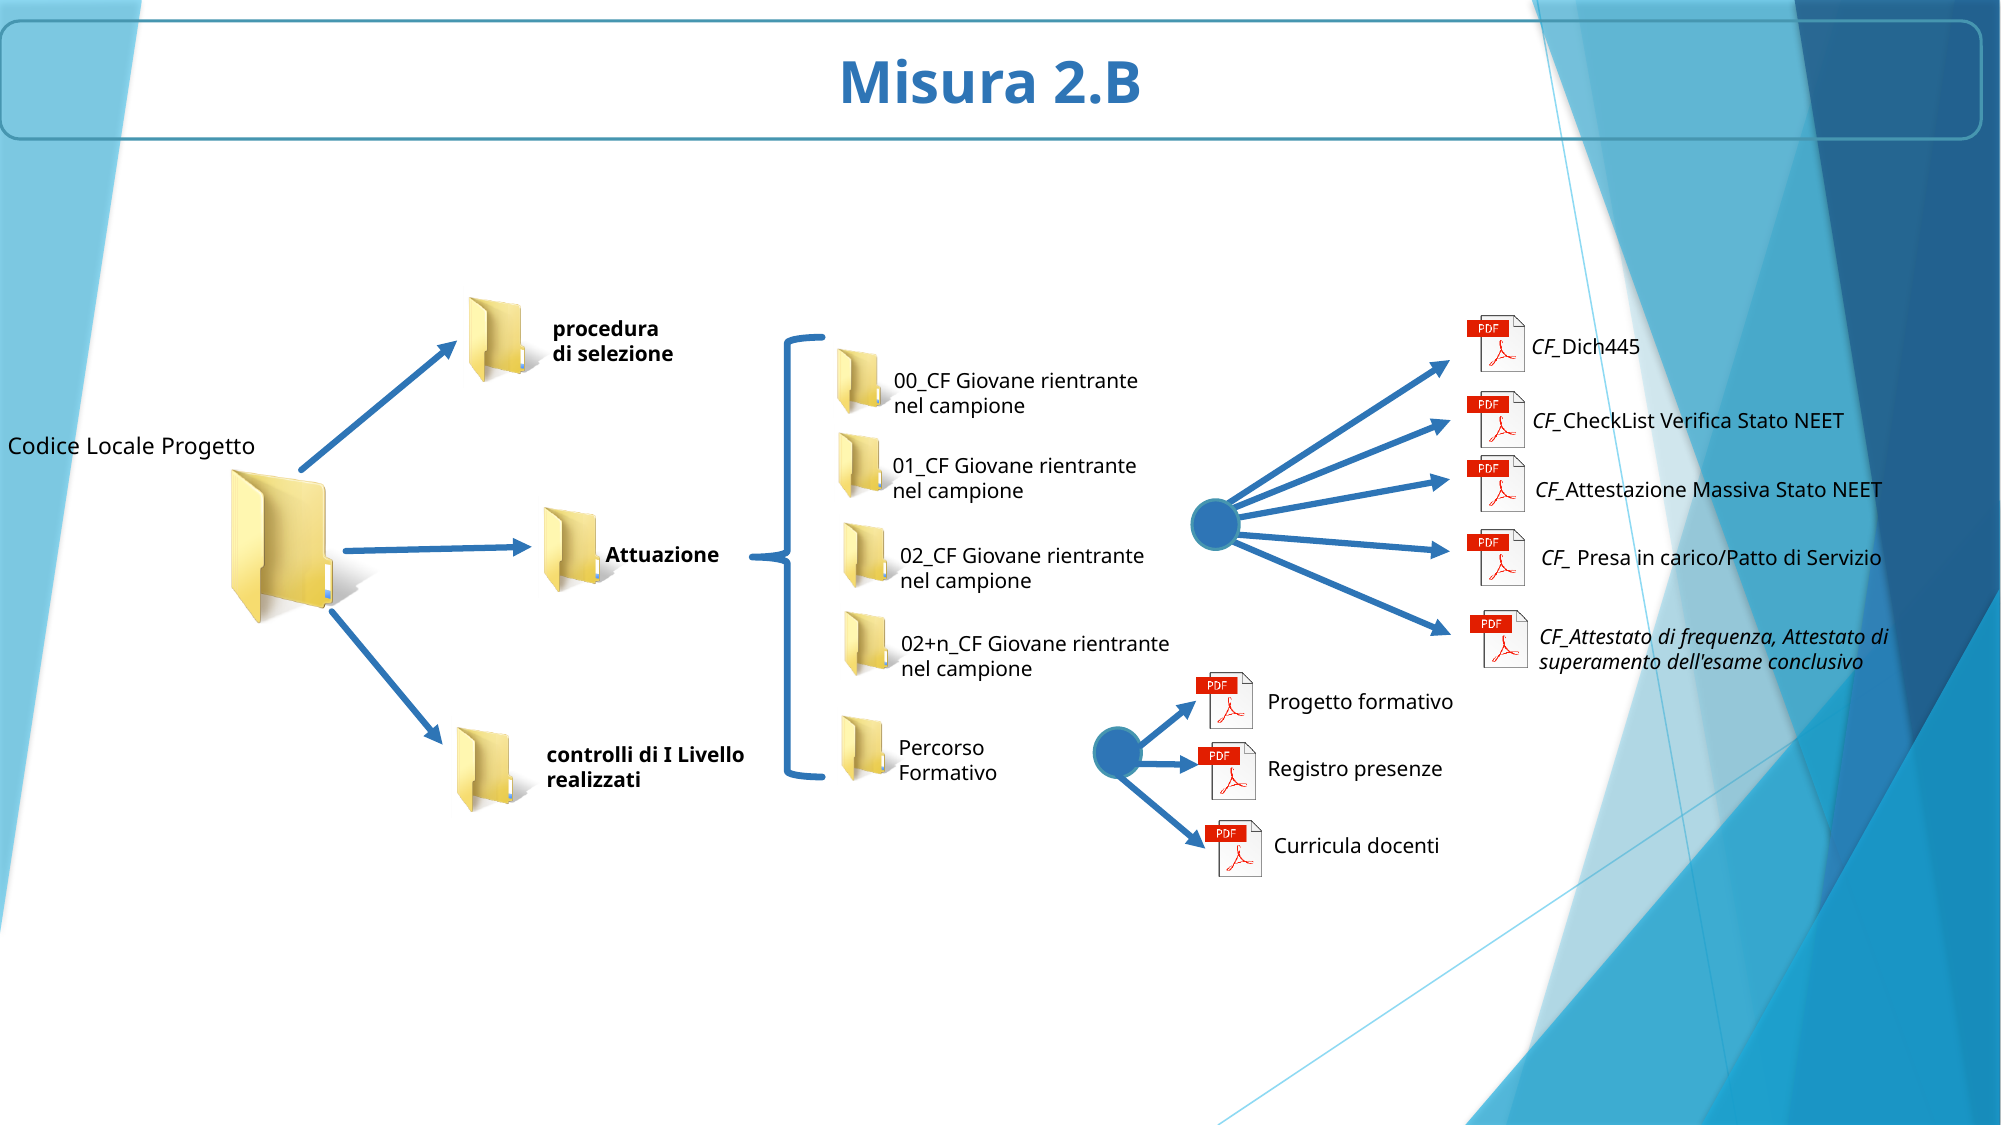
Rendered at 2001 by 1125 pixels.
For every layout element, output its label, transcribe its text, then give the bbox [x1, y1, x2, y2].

text_box Misura 2.B [0, 19, 1983, 141]
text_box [0, 286, 1911, 878]
